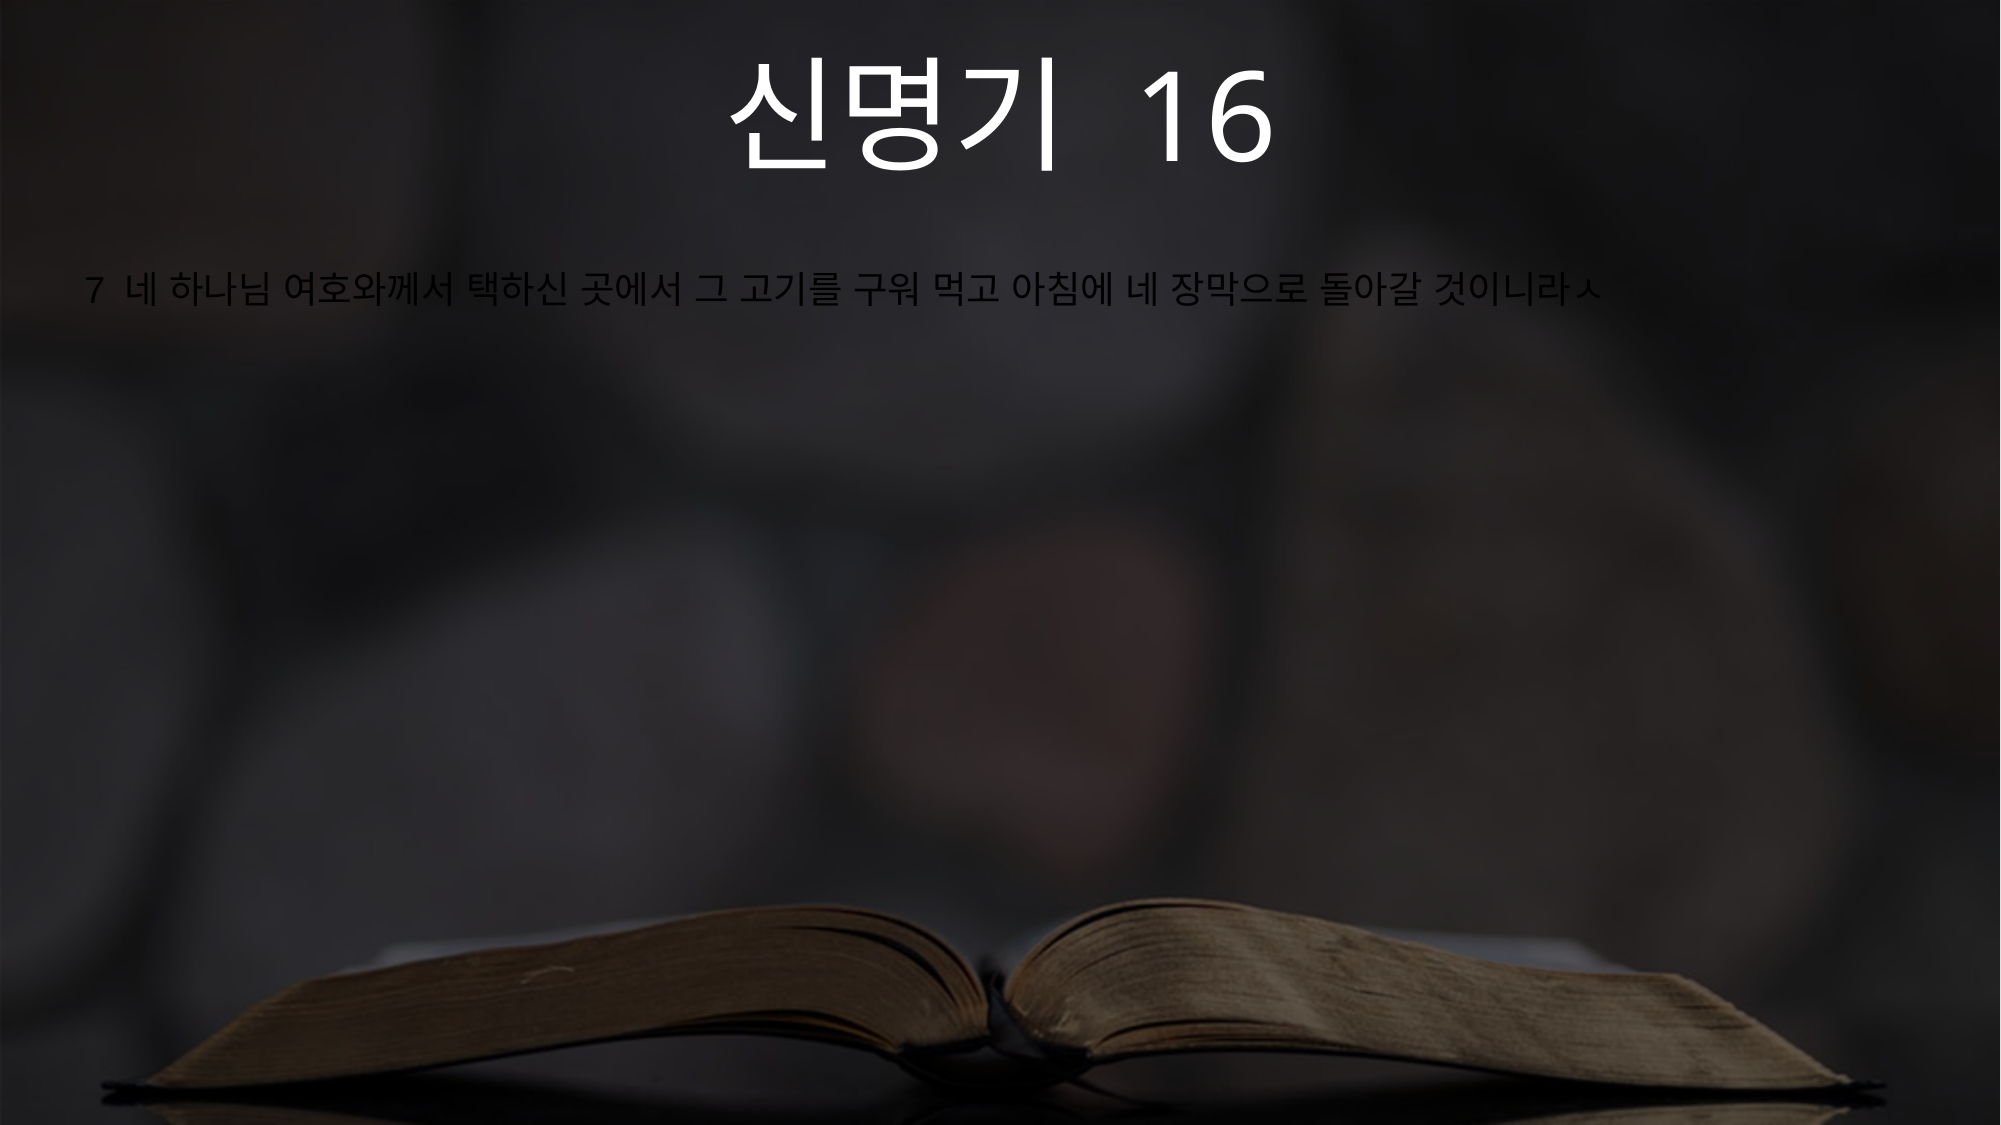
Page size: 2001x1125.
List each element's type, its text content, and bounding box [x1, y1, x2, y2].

list 7 네 하나님 여호와께서 택하신 곳에서 그 고기를 구워 먹고 아침에 네 장막으로 돌아갈 것이니라ㅅ [69, 263, 1953, 423]
picture [0, 0, 2001, 1125]
footer 신명기 16 [0, 32, 2000, 192]
